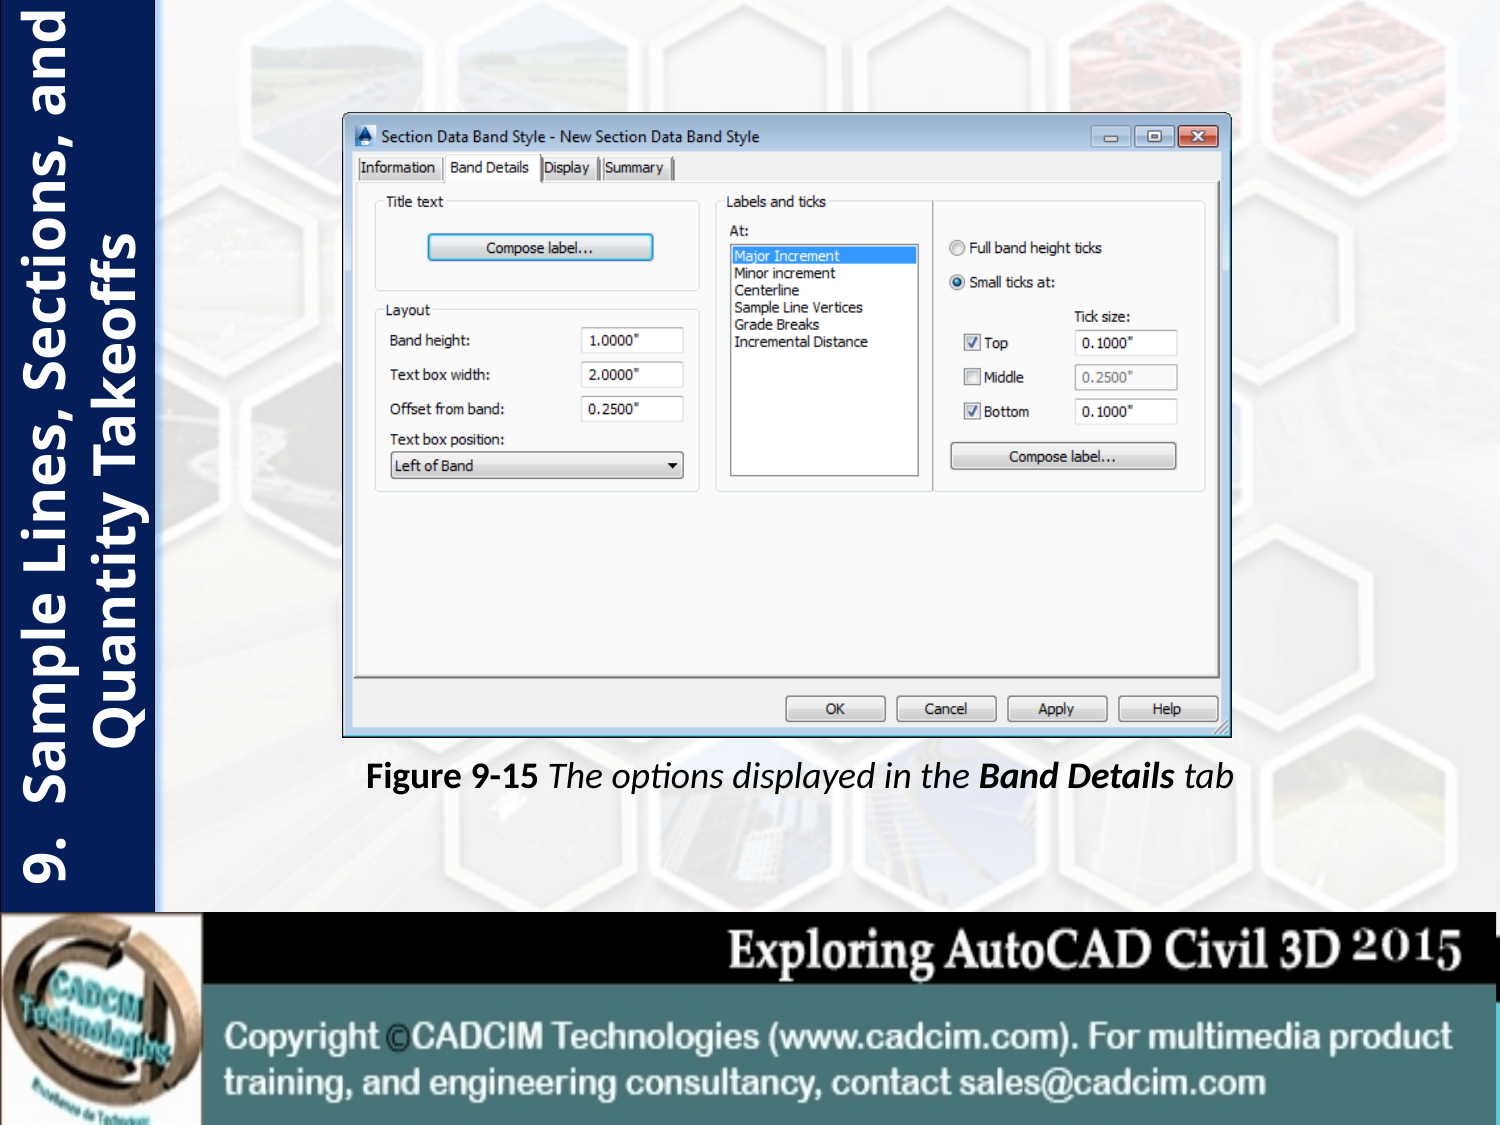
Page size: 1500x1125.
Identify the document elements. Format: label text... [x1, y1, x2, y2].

picture [0, 0, 1500, 1125]
text_box Figure 9-15 The options displayed in the Band Details tab [312, 743, 1288, 804]
